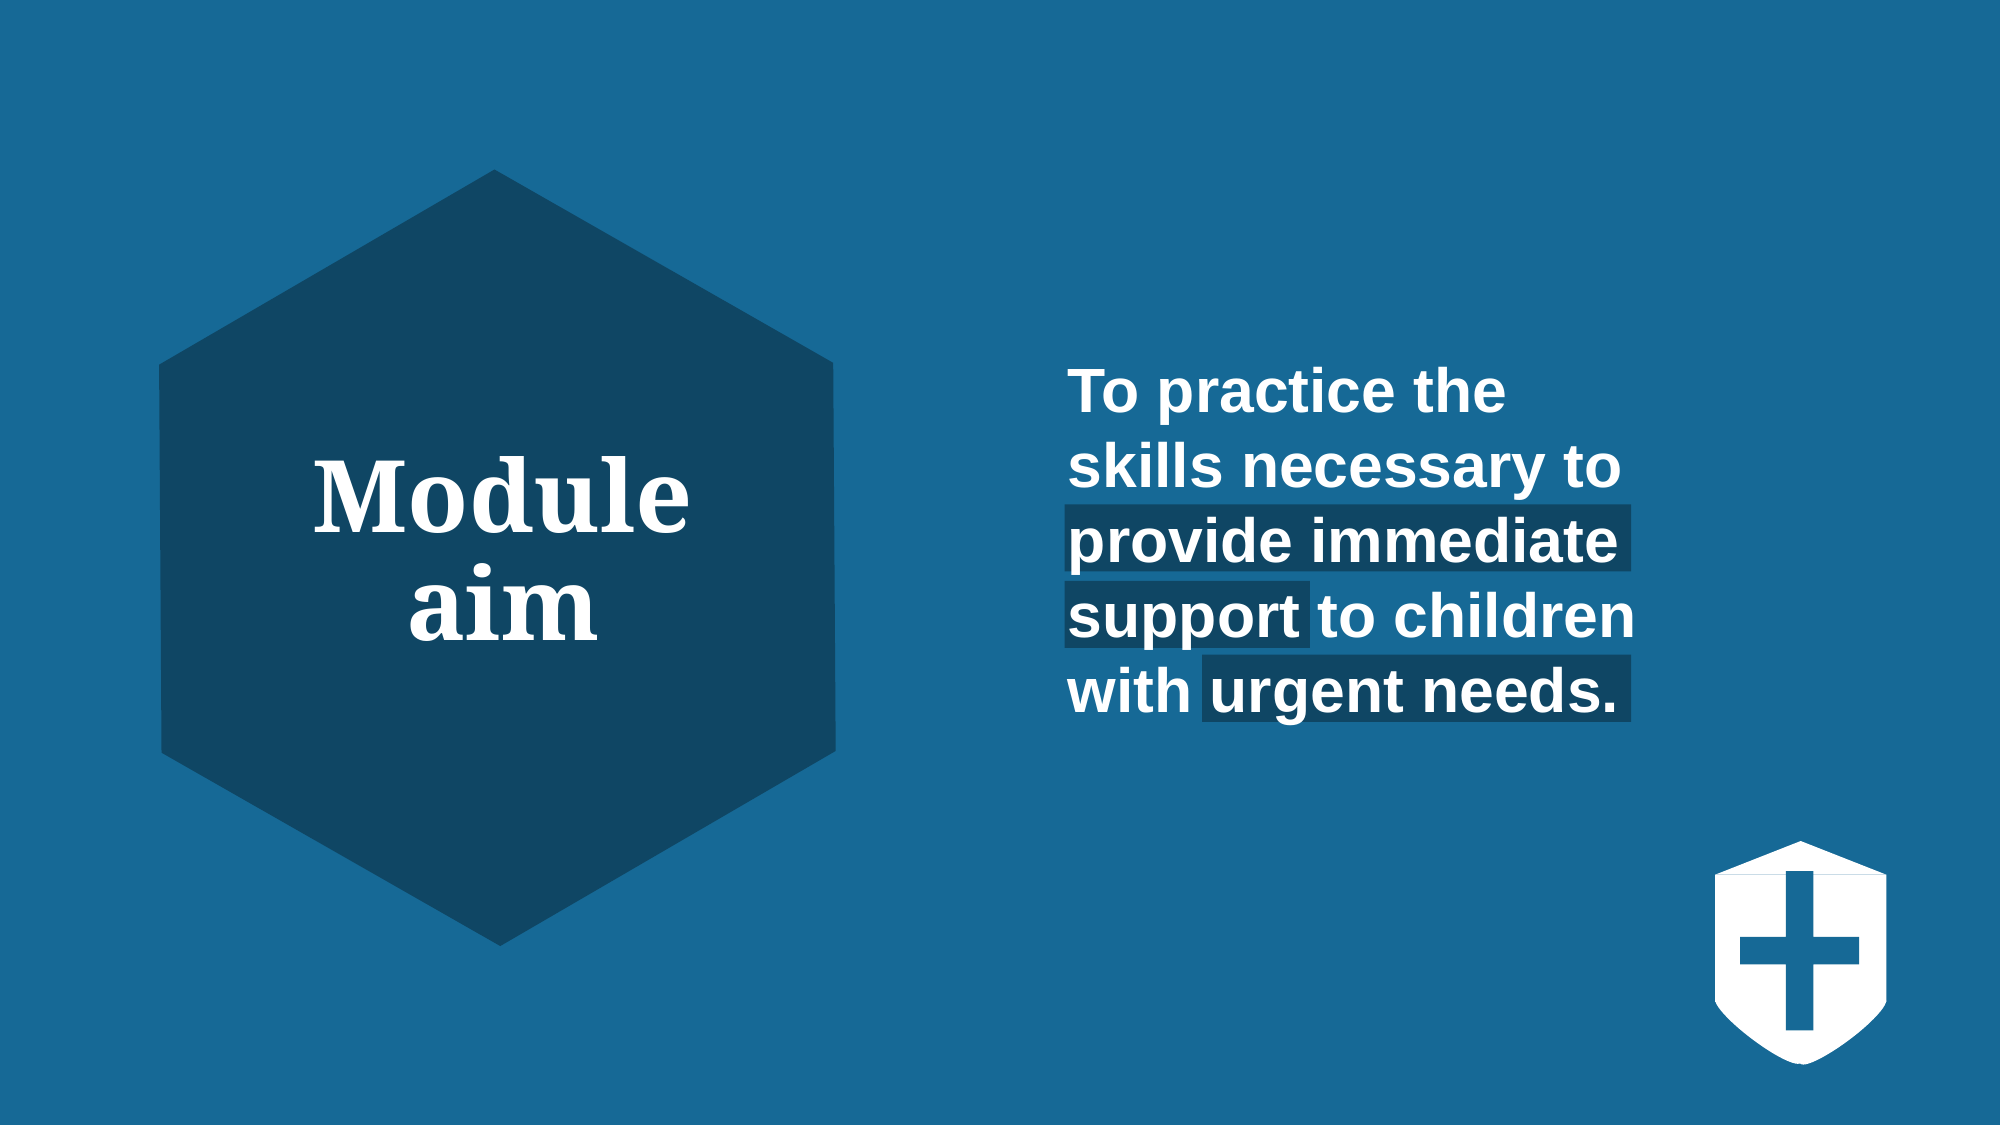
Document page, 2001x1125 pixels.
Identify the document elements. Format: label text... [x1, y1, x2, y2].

text_box To practice the skills necessary to provide immediate support to children with urgent needs. [1052, 342, 1676, 733]
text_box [1714, 840, 1887, 1060]
title Module aim [272, 508, 734, 601]
